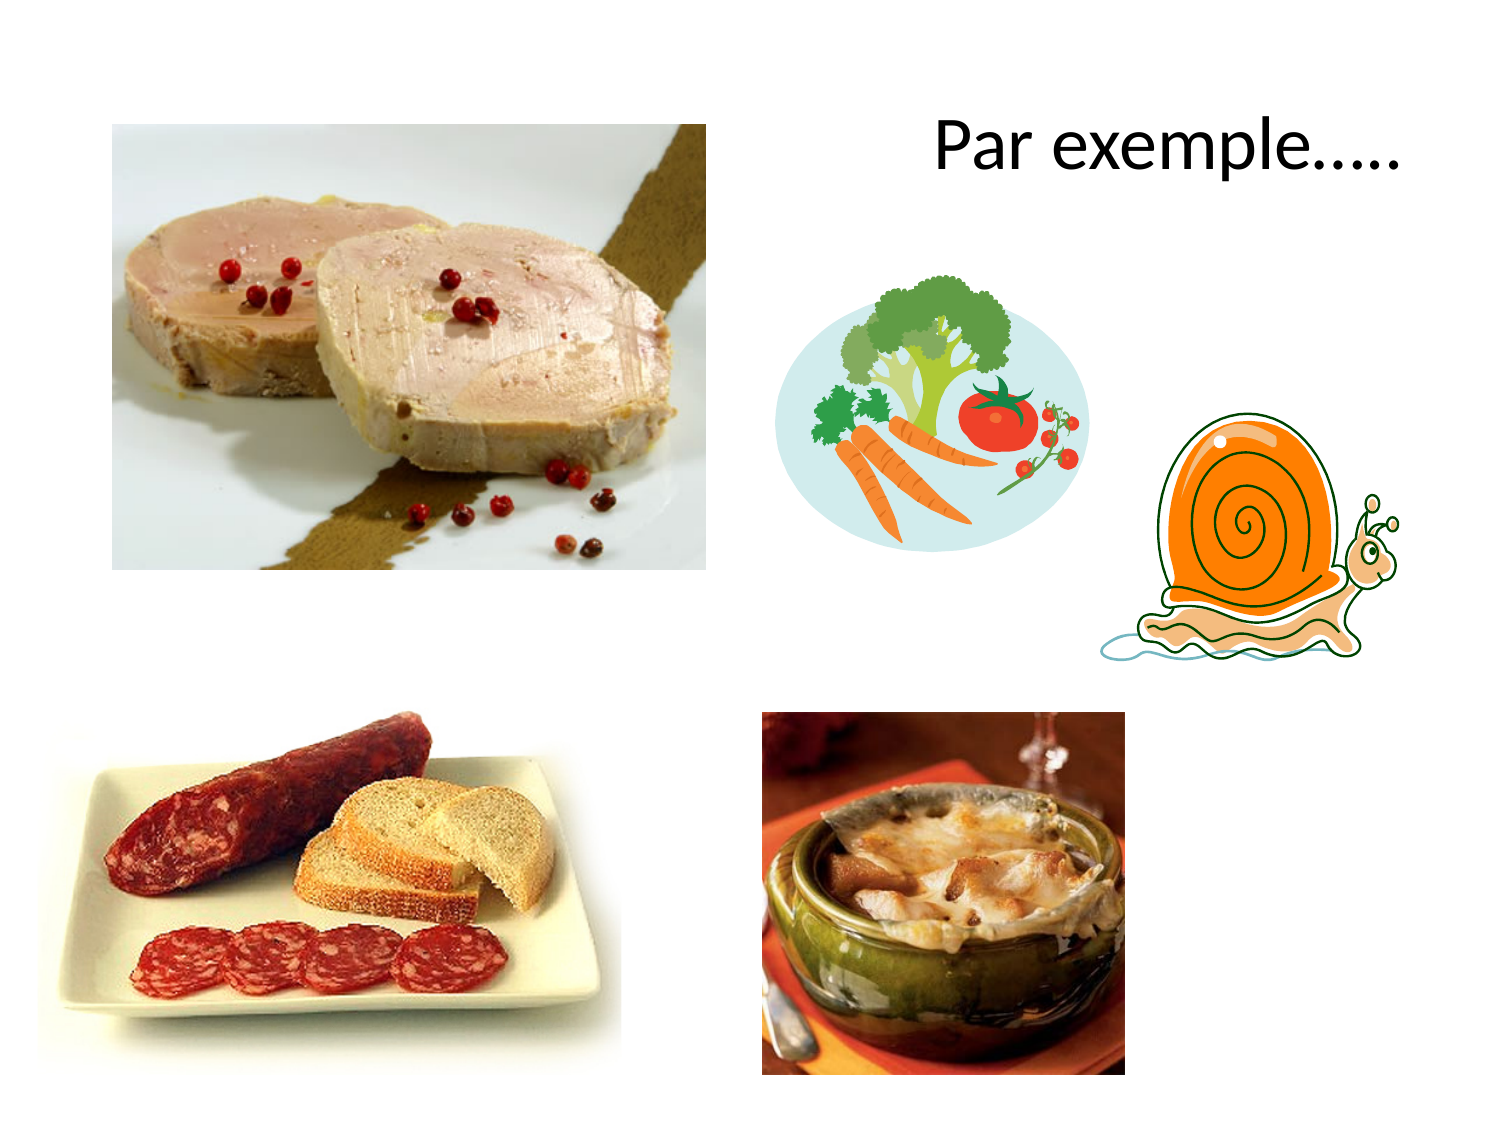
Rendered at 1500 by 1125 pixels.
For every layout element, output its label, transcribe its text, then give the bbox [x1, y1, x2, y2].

picture [762, 712, 1126, 1076]
title Par exemple….. [912, 45, 1425, 233]
picture [112, 124, 706, 570]
picture [774, 274, 1090, 553]
picture [1099, 412, 1400, 662]
picture [37, 687, 622, 1076]
